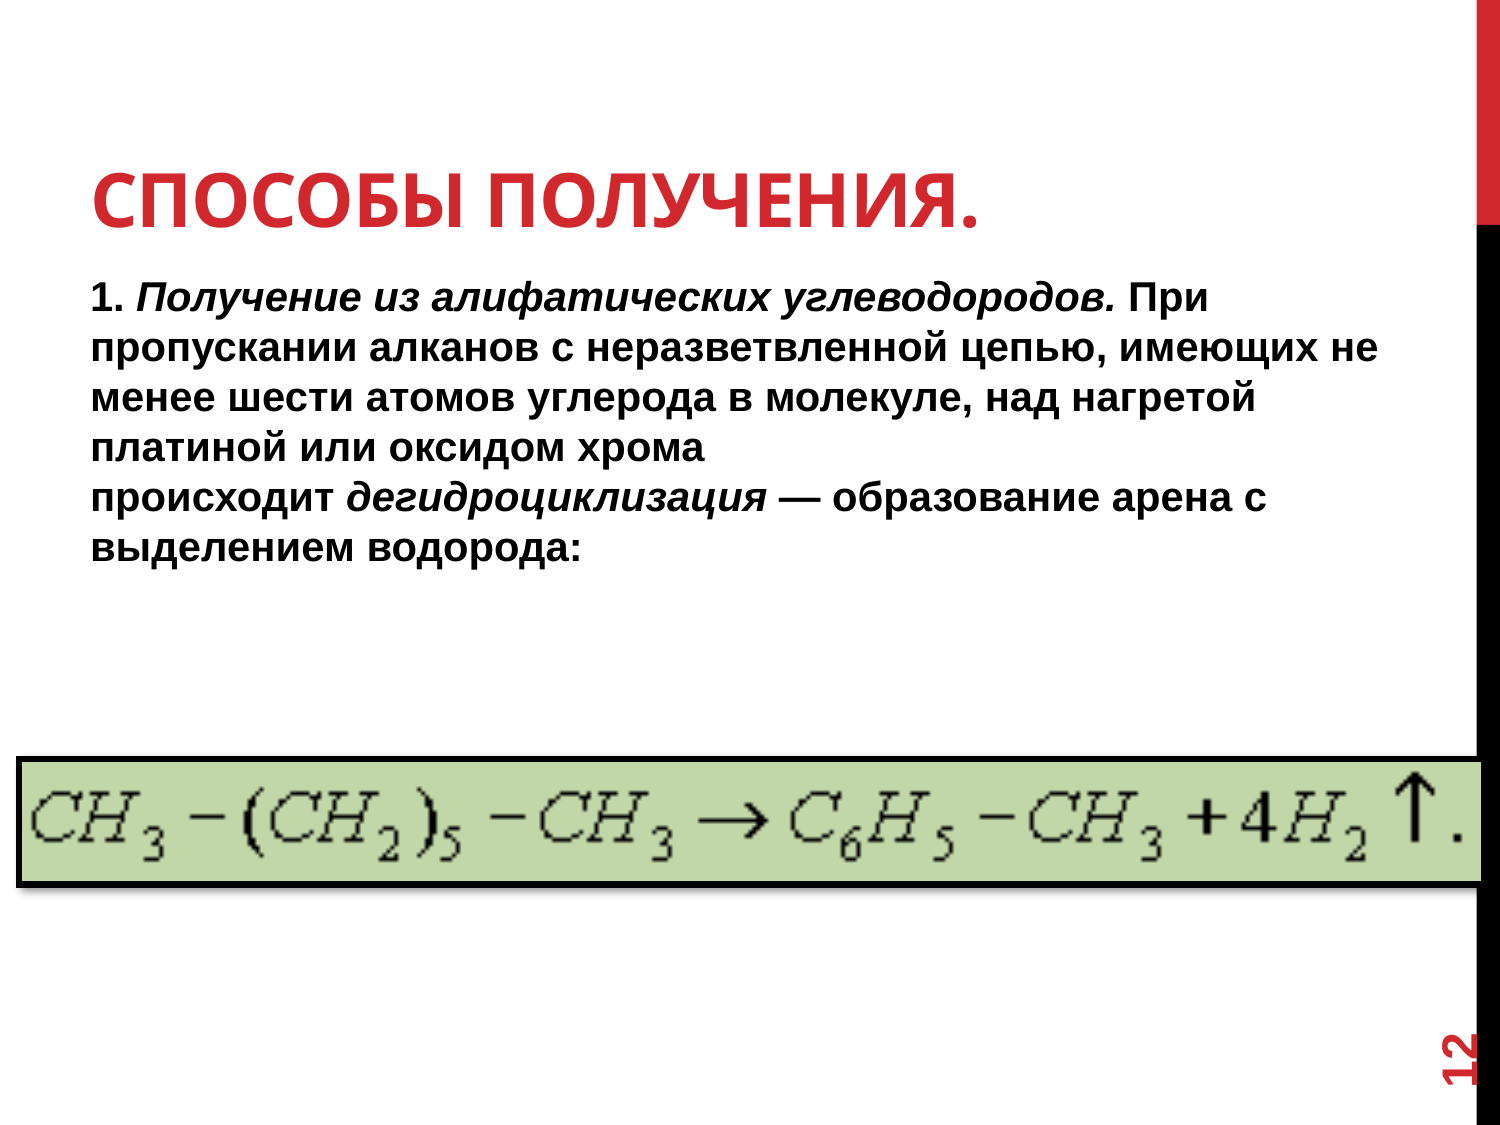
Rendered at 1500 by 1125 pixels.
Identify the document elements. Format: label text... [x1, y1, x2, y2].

list 1. Получение из алифатических углеводородов. При пропускании алканов с неразветвленной цепью, имеющих не менее шести атомов углерода в молекуле, над нагретой платиной или оксидом хрома происходит дегидроциклизация — образование арена с выделением водорода: [74, 262, 1426, 754]
title Способы получения. [75, 24, 1025, 250]
slide_number 12 [1427, 897, 1488, 1104]
picture [21, 761, 1482, 882]
